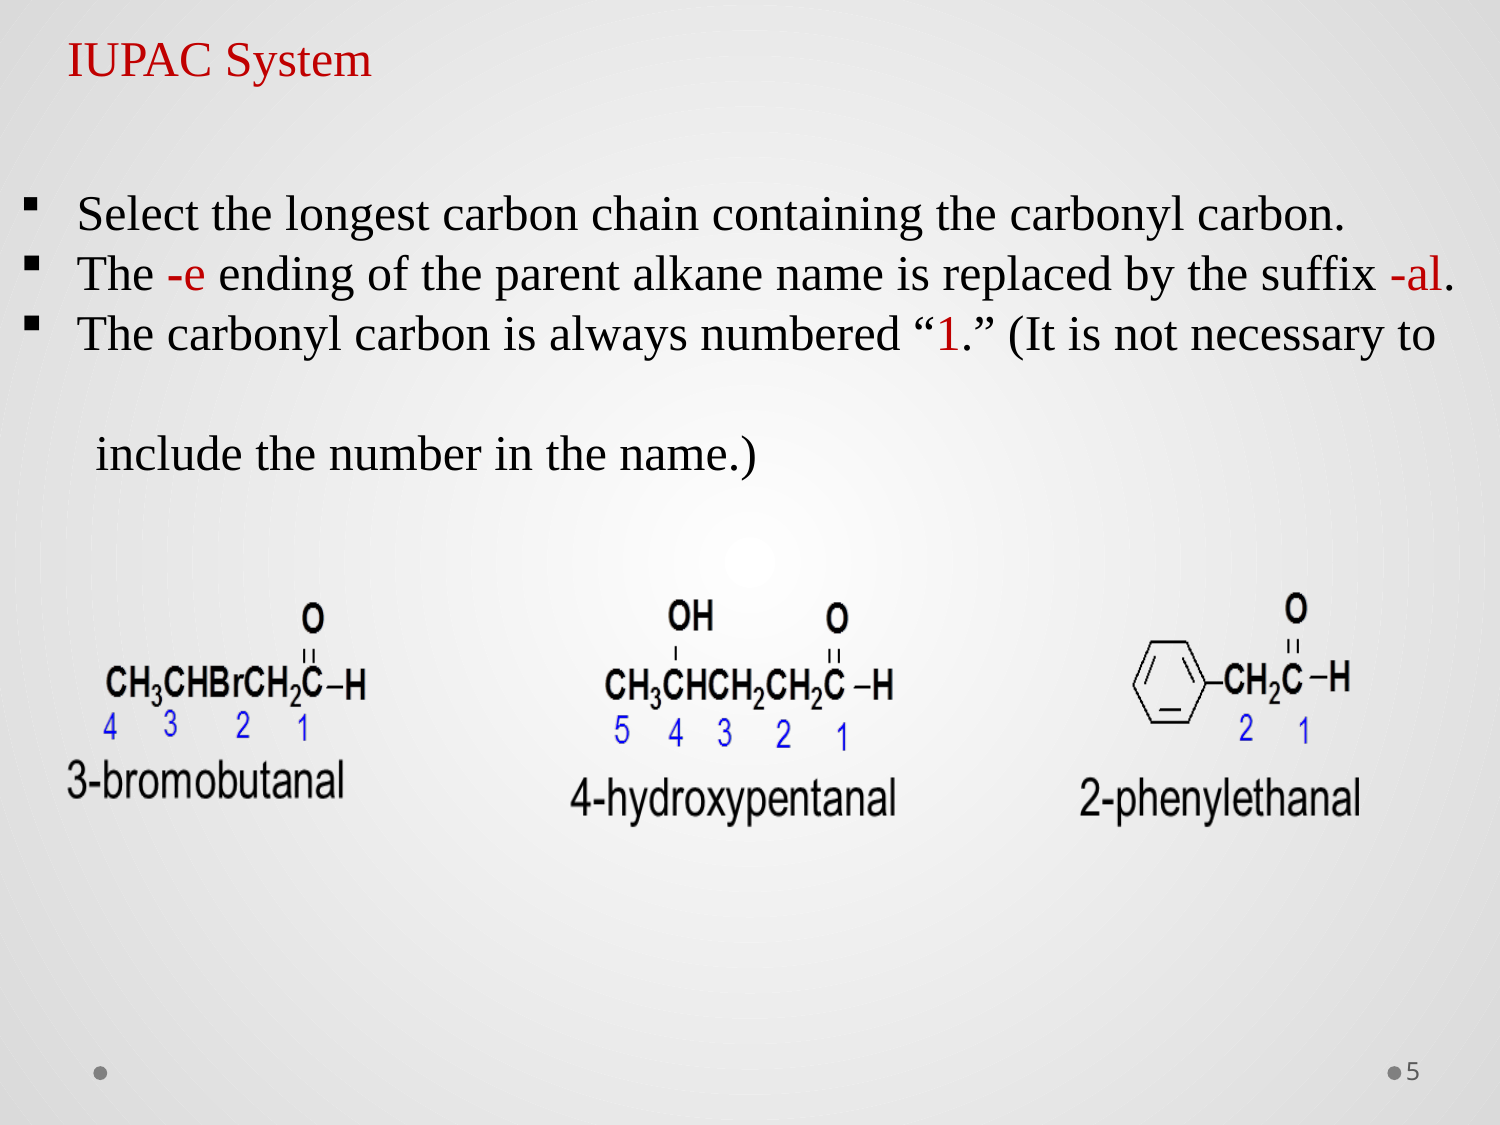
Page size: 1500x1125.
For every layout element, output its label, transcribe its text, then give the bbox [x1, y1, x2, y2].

picture [41, 570, 1481, 861]
text_box Select the longest carbon chain containing the carbonyl carbon. The -e ending of the parent alkane name is replaced by the suffix -al. The carbonyl carbon is always numbered “1.” (It is not necessary to include the number in the name.) [5, 172, 1500, 488]
text_box IUPAC System [42, 19, 388, 94]
slide_number 5 [1401, 1042, 1494, 1103]
